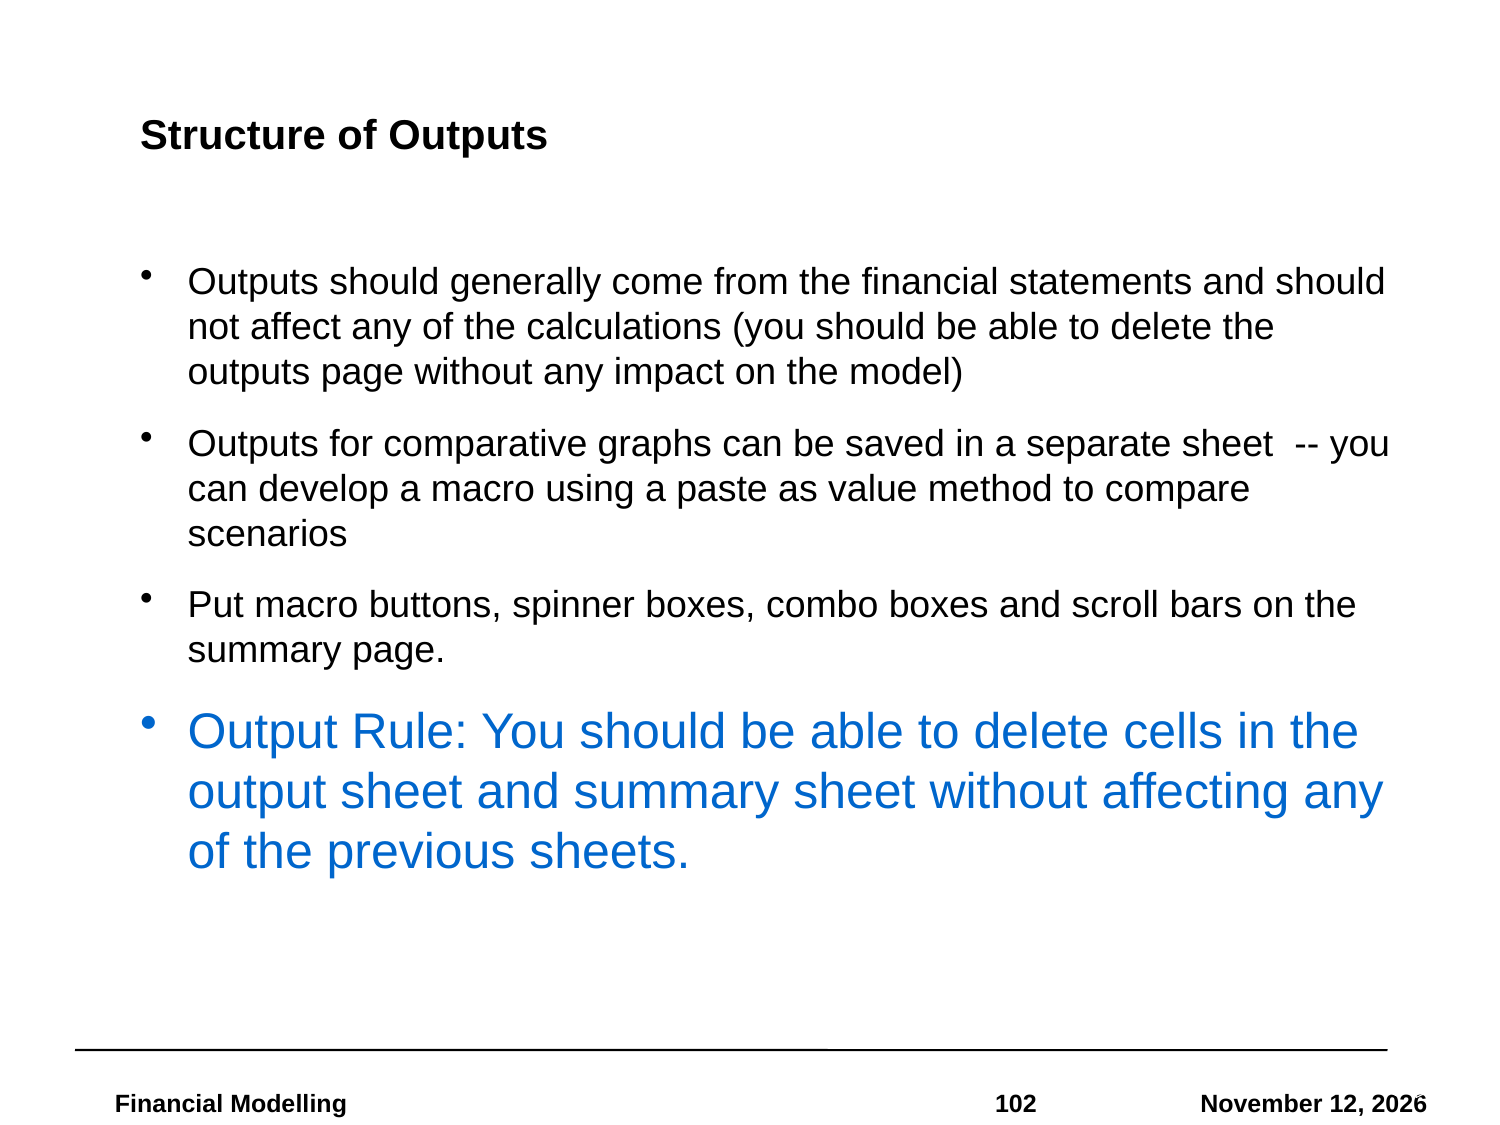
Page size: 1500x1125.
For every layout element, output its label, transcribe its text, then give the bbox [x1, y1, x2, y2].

title Structure of Outputs [124, 99, 1413, 226]
list Outputs should generally come from the financial statements and should not affect any of the calculations (you should be able to delete the outputs page without any impact on the model) Outputs for comparative graphs can be saved in a separate sheet -- you can develop a macro using a paste as value method to compare scenarios Put macro buttons, spinner boxes, combo boxes and scroll bars on the summary page. Output Rule: You should be able to delete cells in the output sheet and summary sheet without affecting any of the previous sheets. [124, 249, 1413, 1001]
